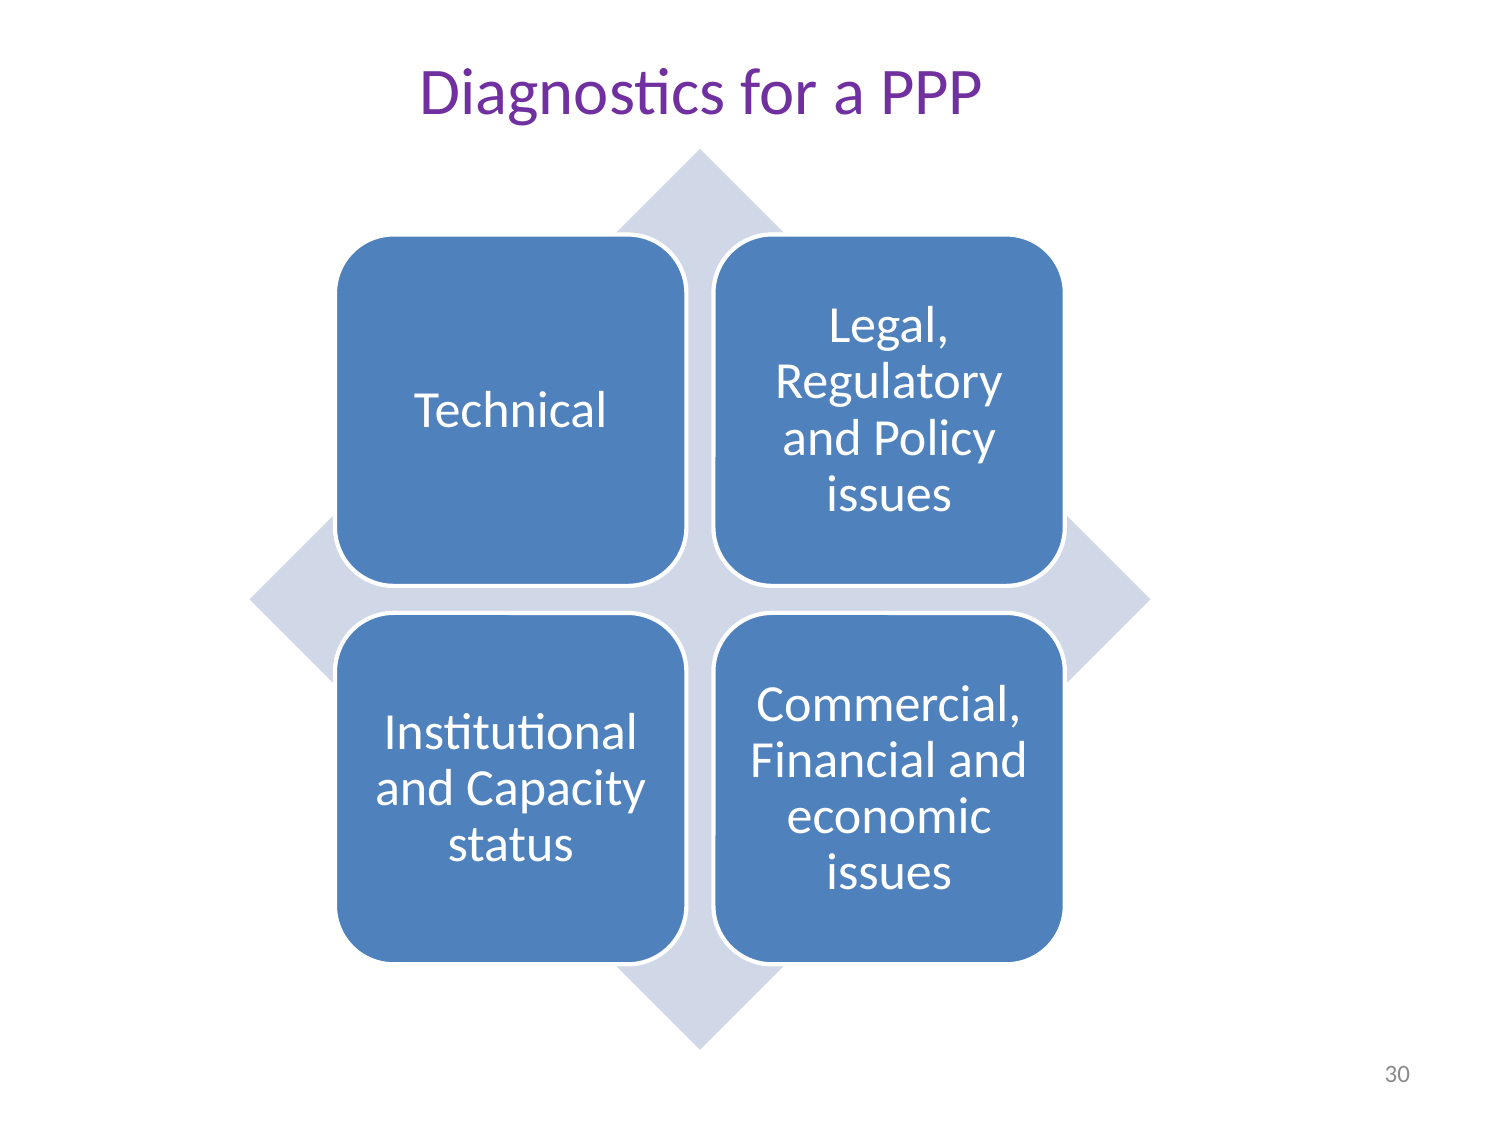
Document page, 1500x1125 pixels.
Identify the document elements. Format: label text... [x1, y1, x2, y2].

title Diagnostics for a PPP [76, 13, 1327, 150]
slide_number 30 [1074, 1042, 1425, 1103]
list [74, 148, 1326, 1051]
